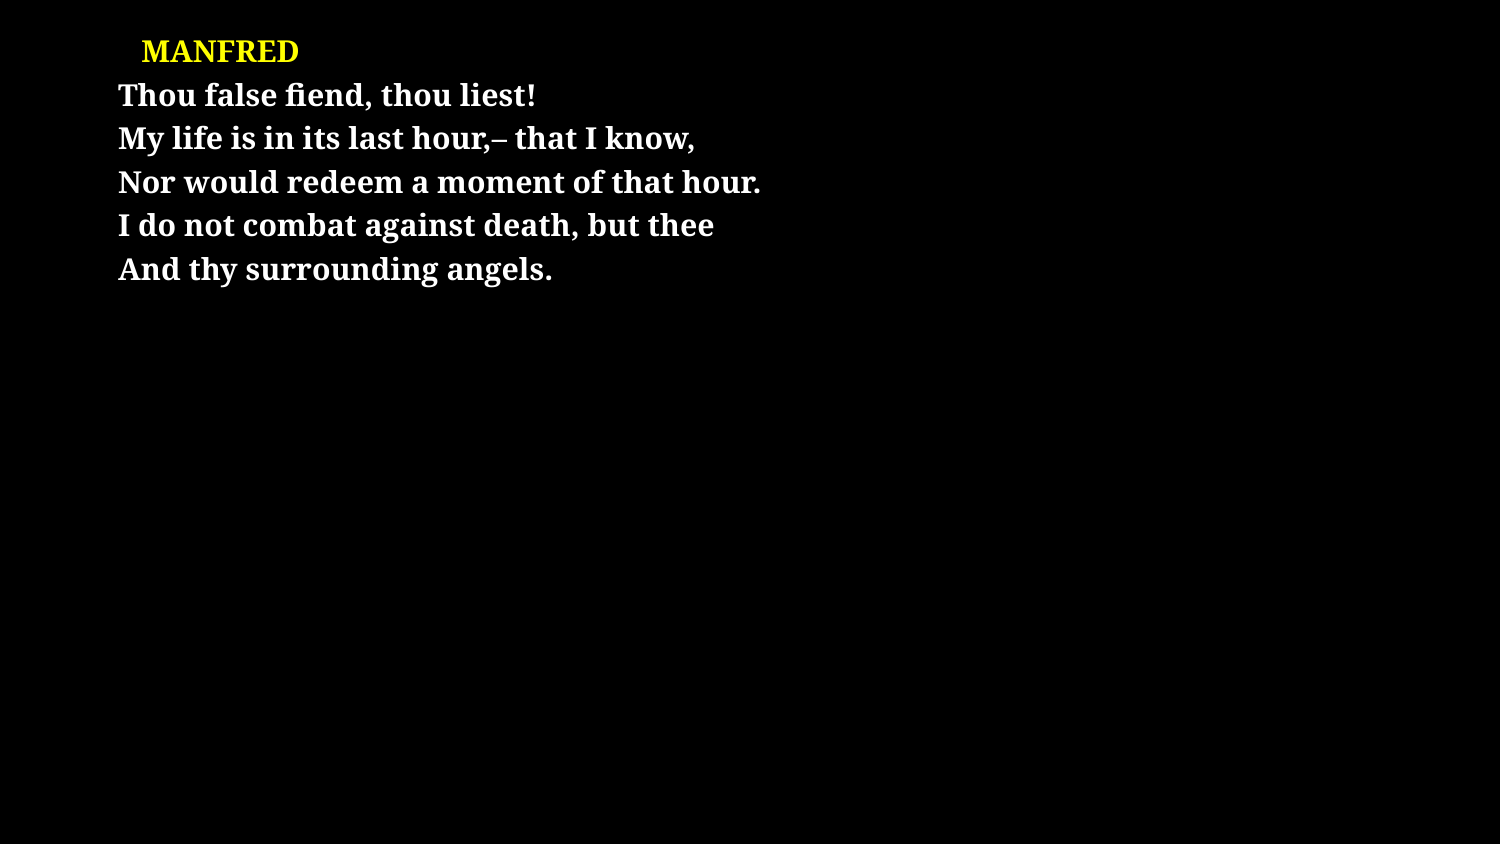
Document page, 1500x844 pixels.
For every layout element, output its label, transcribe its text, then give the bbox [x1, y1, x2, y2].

title Manfred Thou false fiend, thou liest! My life is in its last hour,– that I know, Nor would redeem a moment of that hour. I do not combat against death, but thee And thy surrounding angels. [103, 17, 1397, 299]
